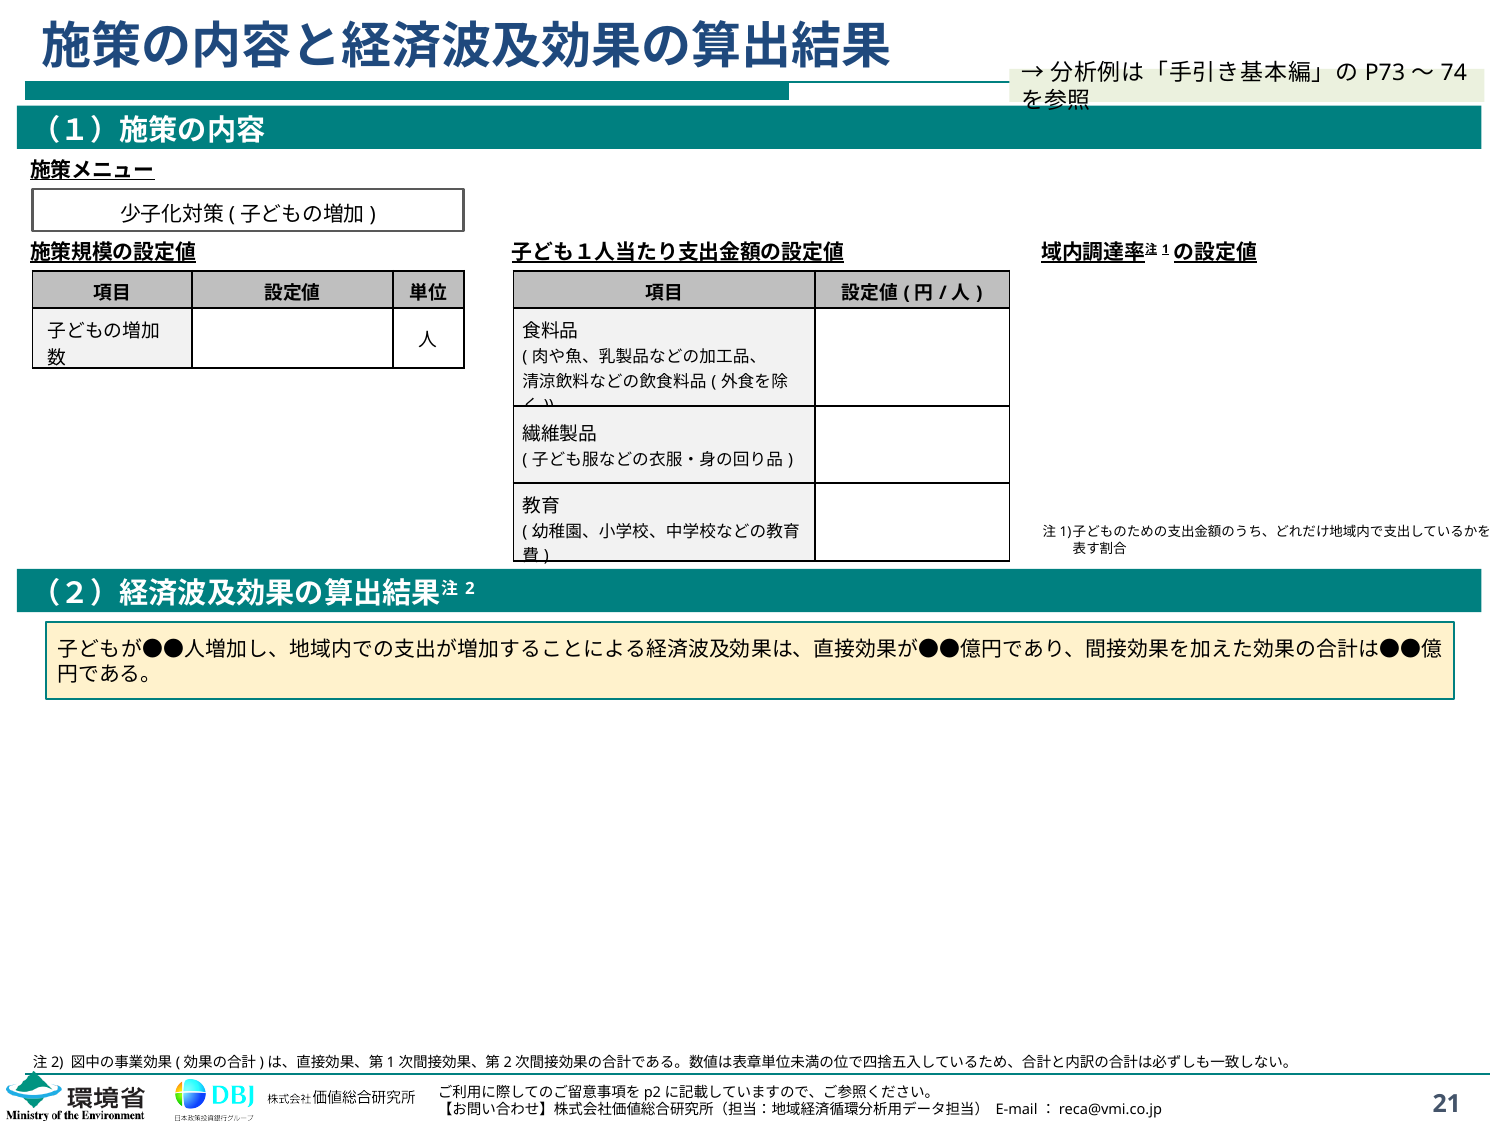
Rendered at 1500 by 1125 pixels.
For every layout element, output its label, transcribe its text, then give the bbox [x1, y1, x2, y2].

table_cell 食料品 (肉や魚、乳製品などの加工品、 清涼飲料などの飲食料品(外食を除く)) [514, 309, 814, 405]
table_header 単位 [394, 272, 463, 307]
table_cell 繊維製品 (子ども服などの衣服・身の回り品) [514, 407, 814, 482]
text_box 少子化対策(子どもの増加) [32, 189, 464, 231]
table_cell [816, 407, 1009, 482]
title 施策の内容と経済波及効果の算出結果 [25, 0, 1355, 82]
text_box →分析例は「手引き基本編」のP73～74を参照 [1009, 68, 1485, 102]
table_cell 教育 (幼稚園、小学校、中学校などの教育費) [514, 484, 814, 560]
text_box 施策規模の設定値 [29, 238, 267, 264]
table_cell [816, 309, 1009, 405]
table_header 設定値(円/人) [816, 272, 1009, 307]
table_cell 人 [394, 309, 463, 367]
table_cell [816, 484, 1009, 560]
text_box （２）経済波及効果の算出結果注2 [16, 568, 1482, 613]
text_box 注2) 図中の事業効果(効果の合計)は、直接効果、第1次間接効果、第2次間接効果の合計である。数値は表章単位未満の位で四捨五入しているため、合計と内訳の合計は必ずしも一致しない。 [33, 1050, 1451, 1071]
table_header 項目 [514, 272, 814, 307]
picture [2, 1071, 148, 1125]
text_box 注1) 子どものための支出金額のうち、どれだけ地域内で支出しているかを表す割合 [1042, 527, 1491, 552]
table_cell [193, 309, 392, 367]
table_cell 子どもの増加数 [33, 309, 191, 367]
text_box 子どもが●●人増加し、地域内での支出が増加することによる経済波及効果は、直接効果が●●億円であり、間接効果を加えた効果の合計は●●億円である。 [46, 621, 1454, 699]
text_box （１）施策の内容 [16, 105, 1482, 149]
text_box 施策メニュー [29, 156, 178, 182]
table_header 項目 [33, 272, 191, 307]
slide_number 21 [1393, 1079, 1500, 1122]
picture [171, 1075, 419, 1125]
text_box 域内調達率注1の設定値 [1041, 238, 1337, 264]
table_header 設定値 [193, 272, 392, 307]
text_box 子ども１人当たり支出金額の設定値 [511, 238, 896, 264]
